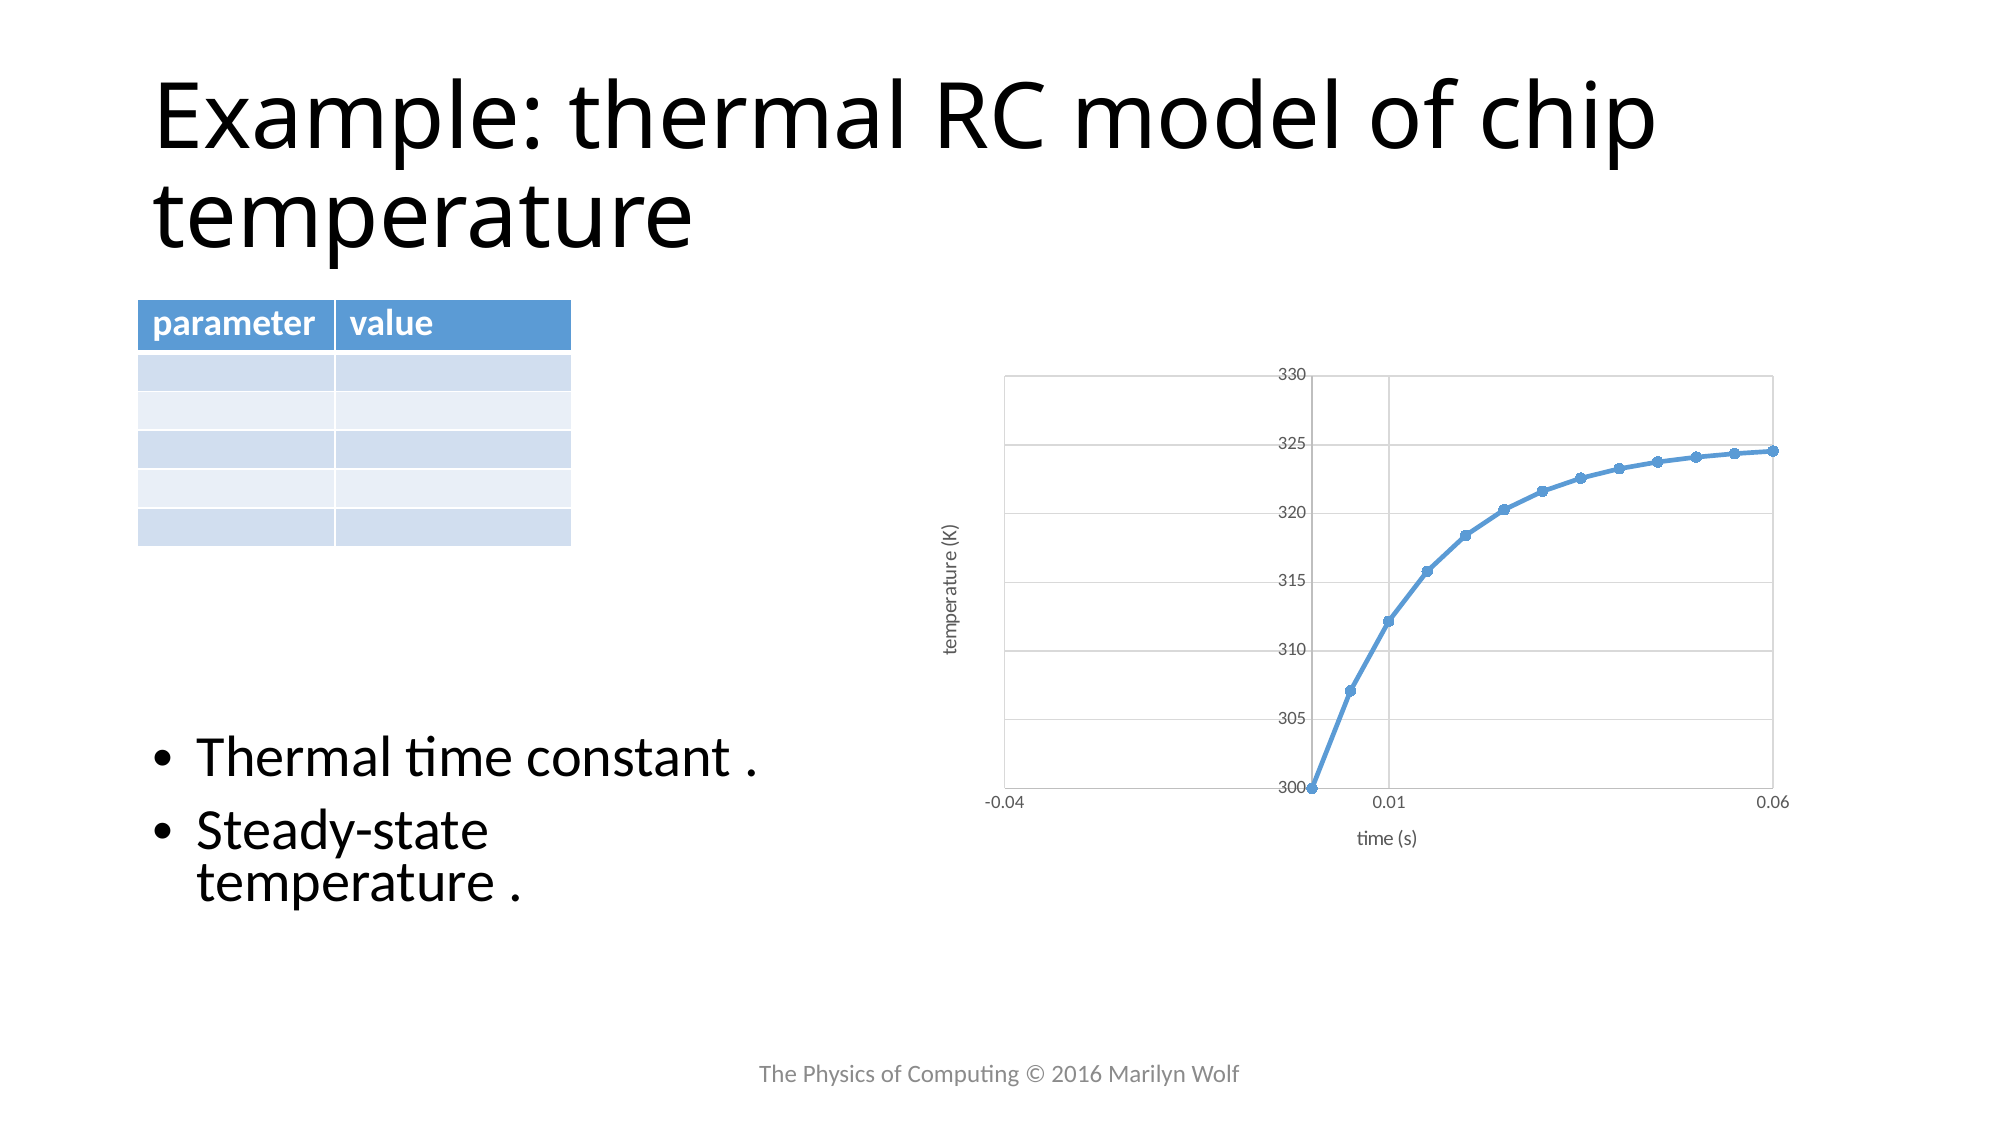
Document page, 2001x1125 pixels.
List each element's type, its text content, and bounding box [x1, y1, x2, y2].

chart [907, 356, 1808, 882]
title Example: thermal RC model of chip temperature [137, 59, 1863, 278]
footer The Physics of Computing © 2016 Marilyn Wolf [662, 1042, 1338, 1103]
